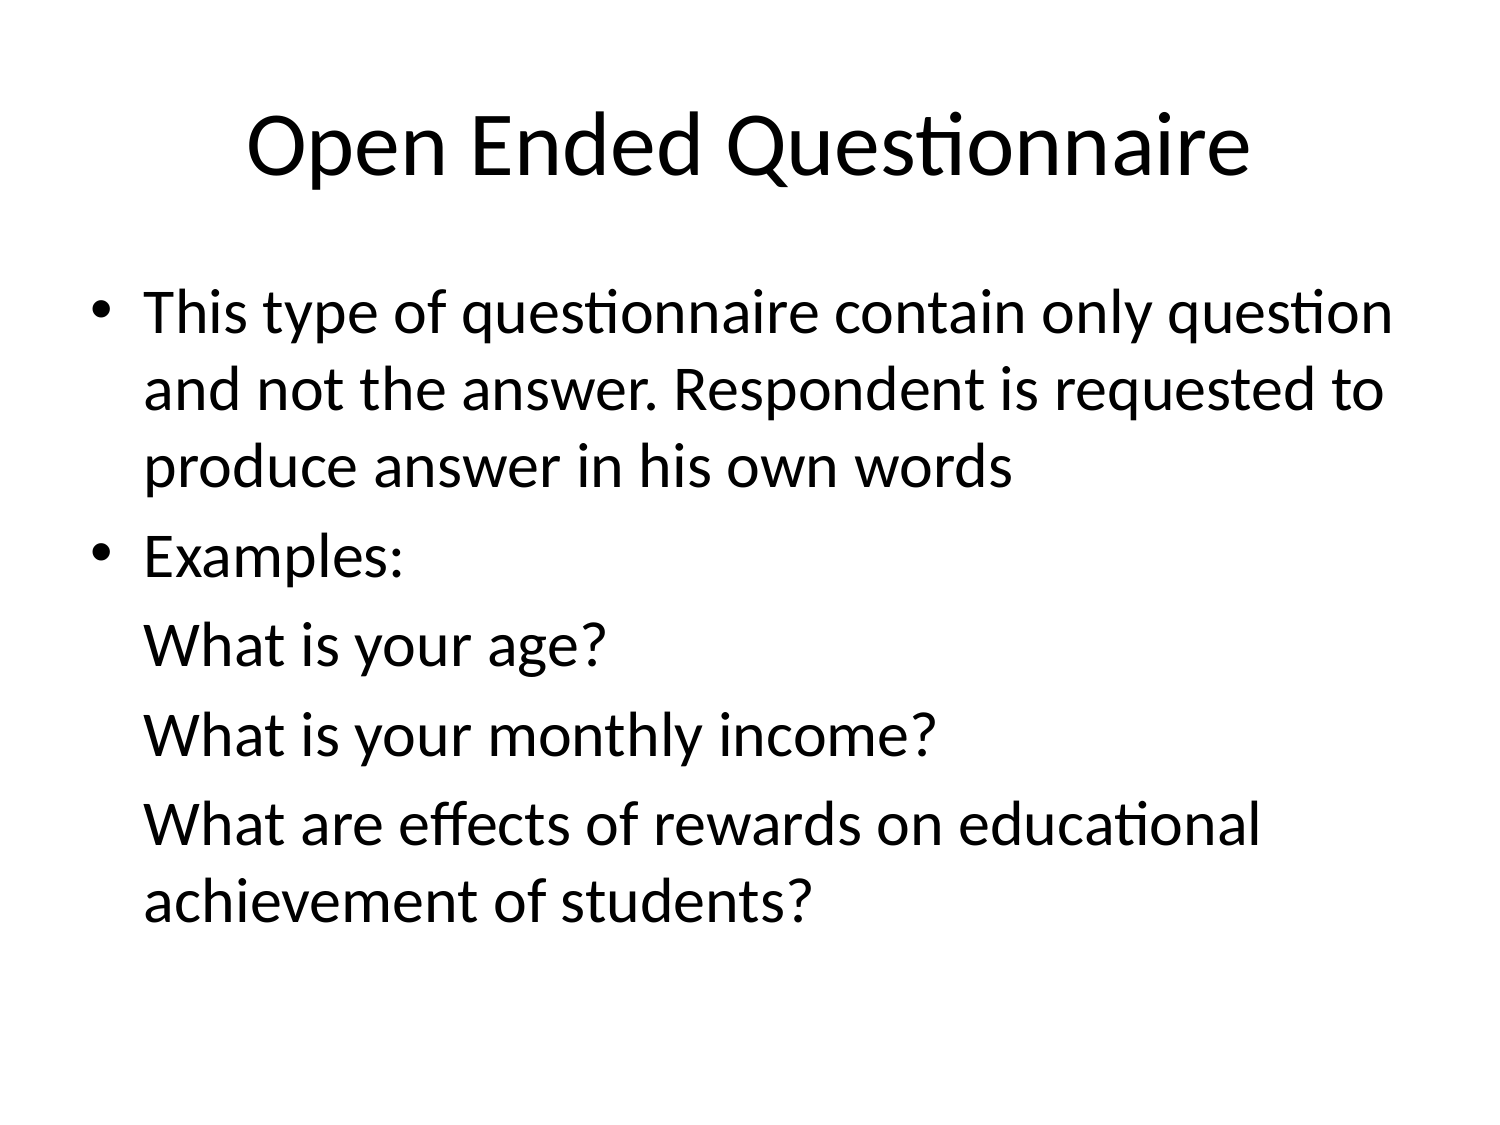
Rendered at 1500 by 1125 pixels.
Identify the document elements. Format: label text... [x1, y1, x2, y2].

list This type of questionnaire contain only question and not the answer. Respondent is requested to produce answer in his own words Examples: What is your age? What is your monthly income? What are effects of rewards on educational achievement of students? [75, 262, 1425, 1005]
title Open Ended Questionnaire [75, 45, 1425, 233]
